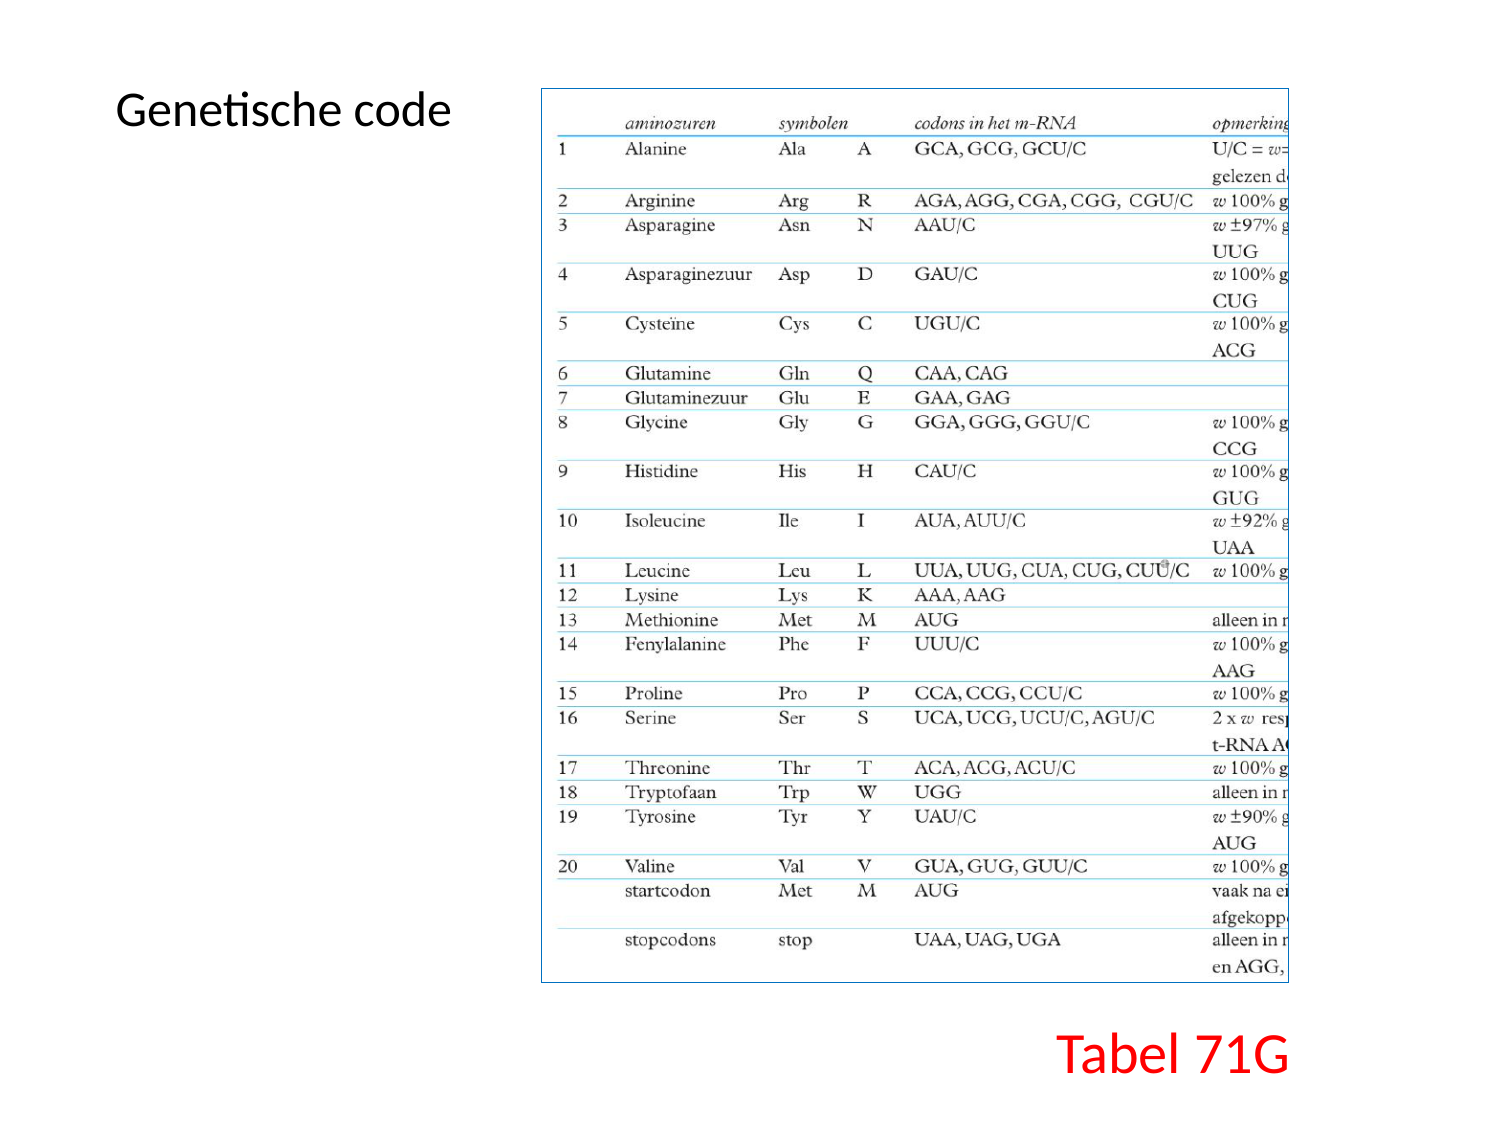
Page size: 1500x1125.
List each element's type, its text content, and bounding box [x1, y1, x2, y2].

picture [541, 88, 1289, 983]
text_box Genetische code [100, 68, 468, 144]
text_box Tabel 71G [1041, 1007, 1321, 1093]
